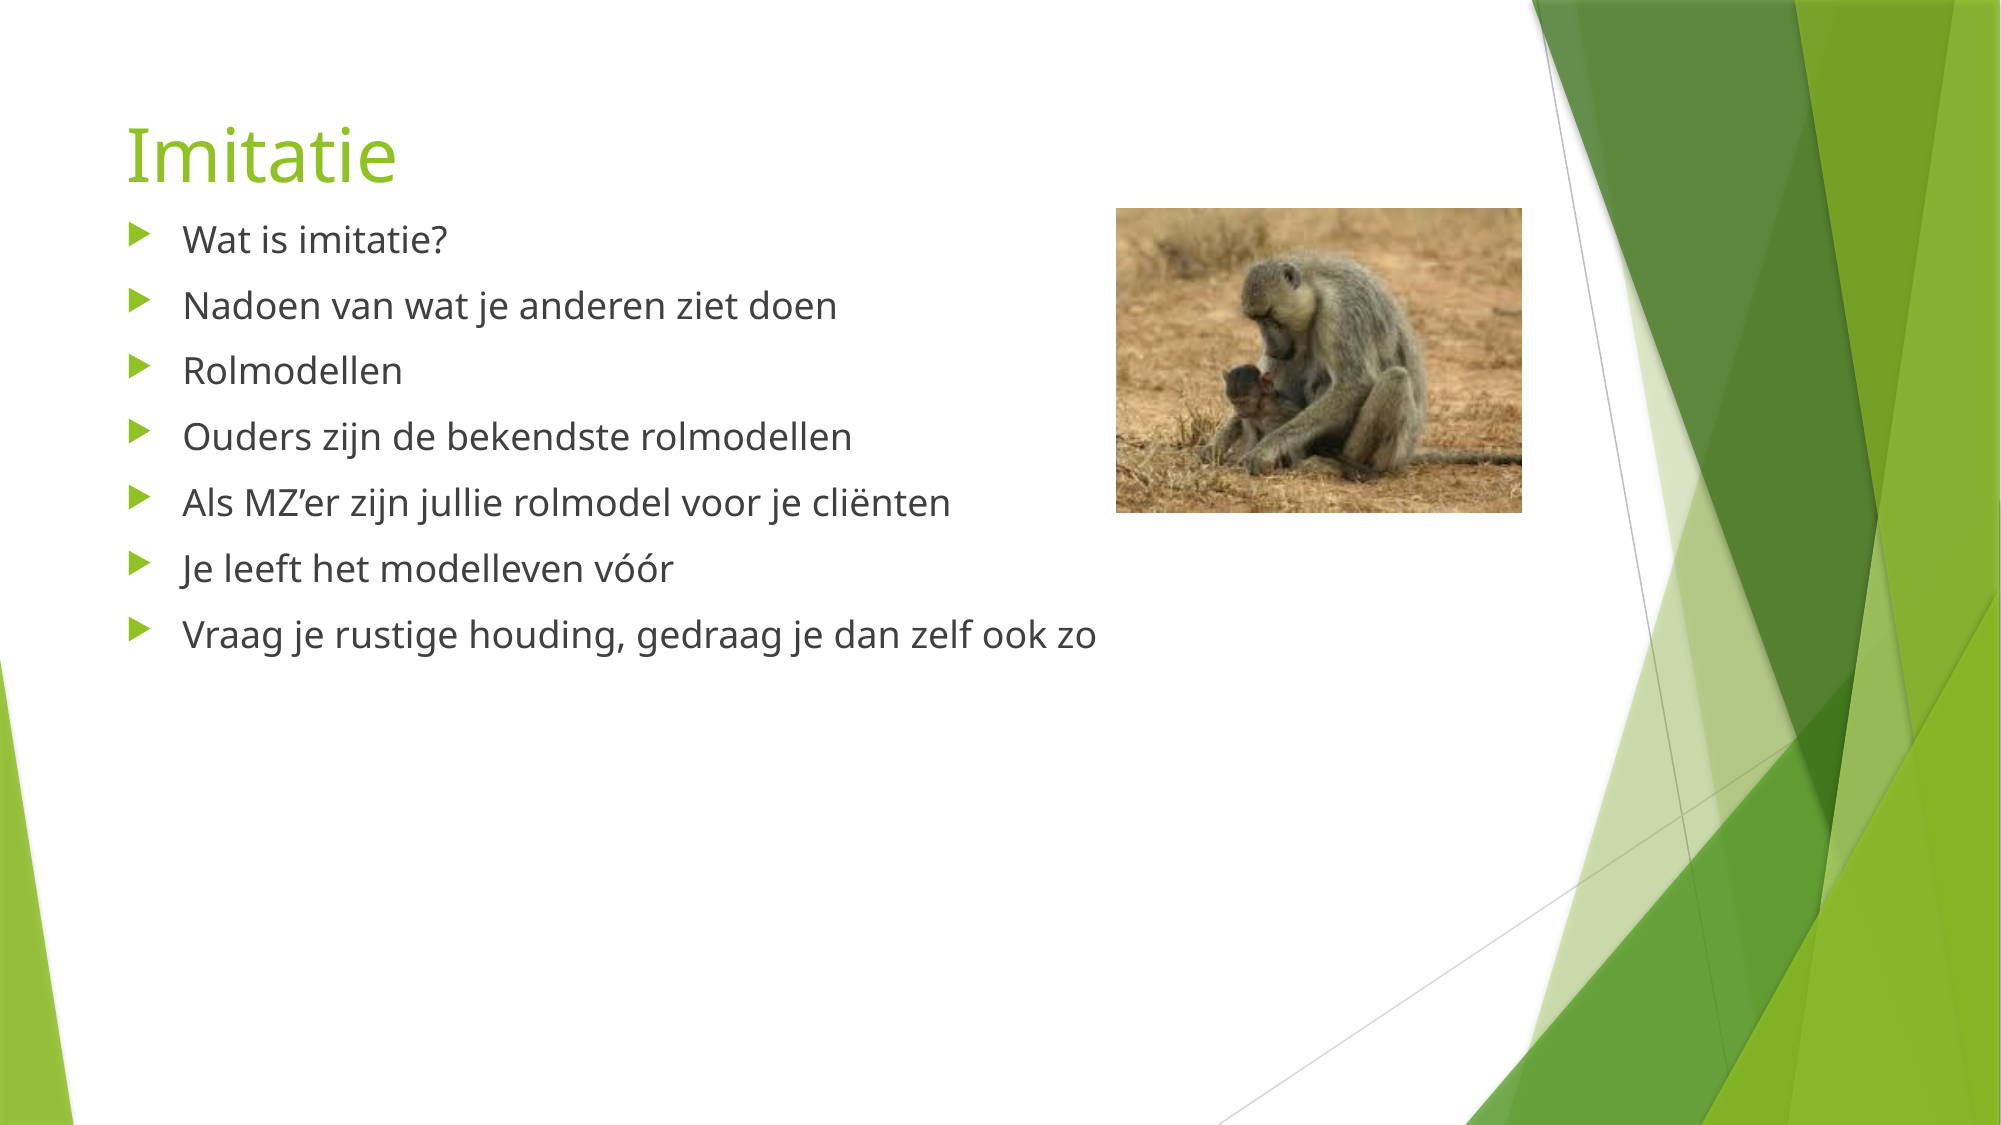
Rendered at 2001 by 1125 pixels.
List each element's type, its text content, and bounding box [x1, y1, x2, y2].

title Imitatie [111, 99, 1522, 208]
list Wat is imitatie? Nadoen van wat je anderen ziet doen Rolmodellen Ouders zijn de bekendste rolmodellen Als MZ’er zijn jullie rolmodel voor je cliënten Je leeft het modelleven vóór Vraag je rustige houding, gedraag je dan zelf ook zo [111, 208, 1522, 845]
picture [1116, 207, 1522, 514]
